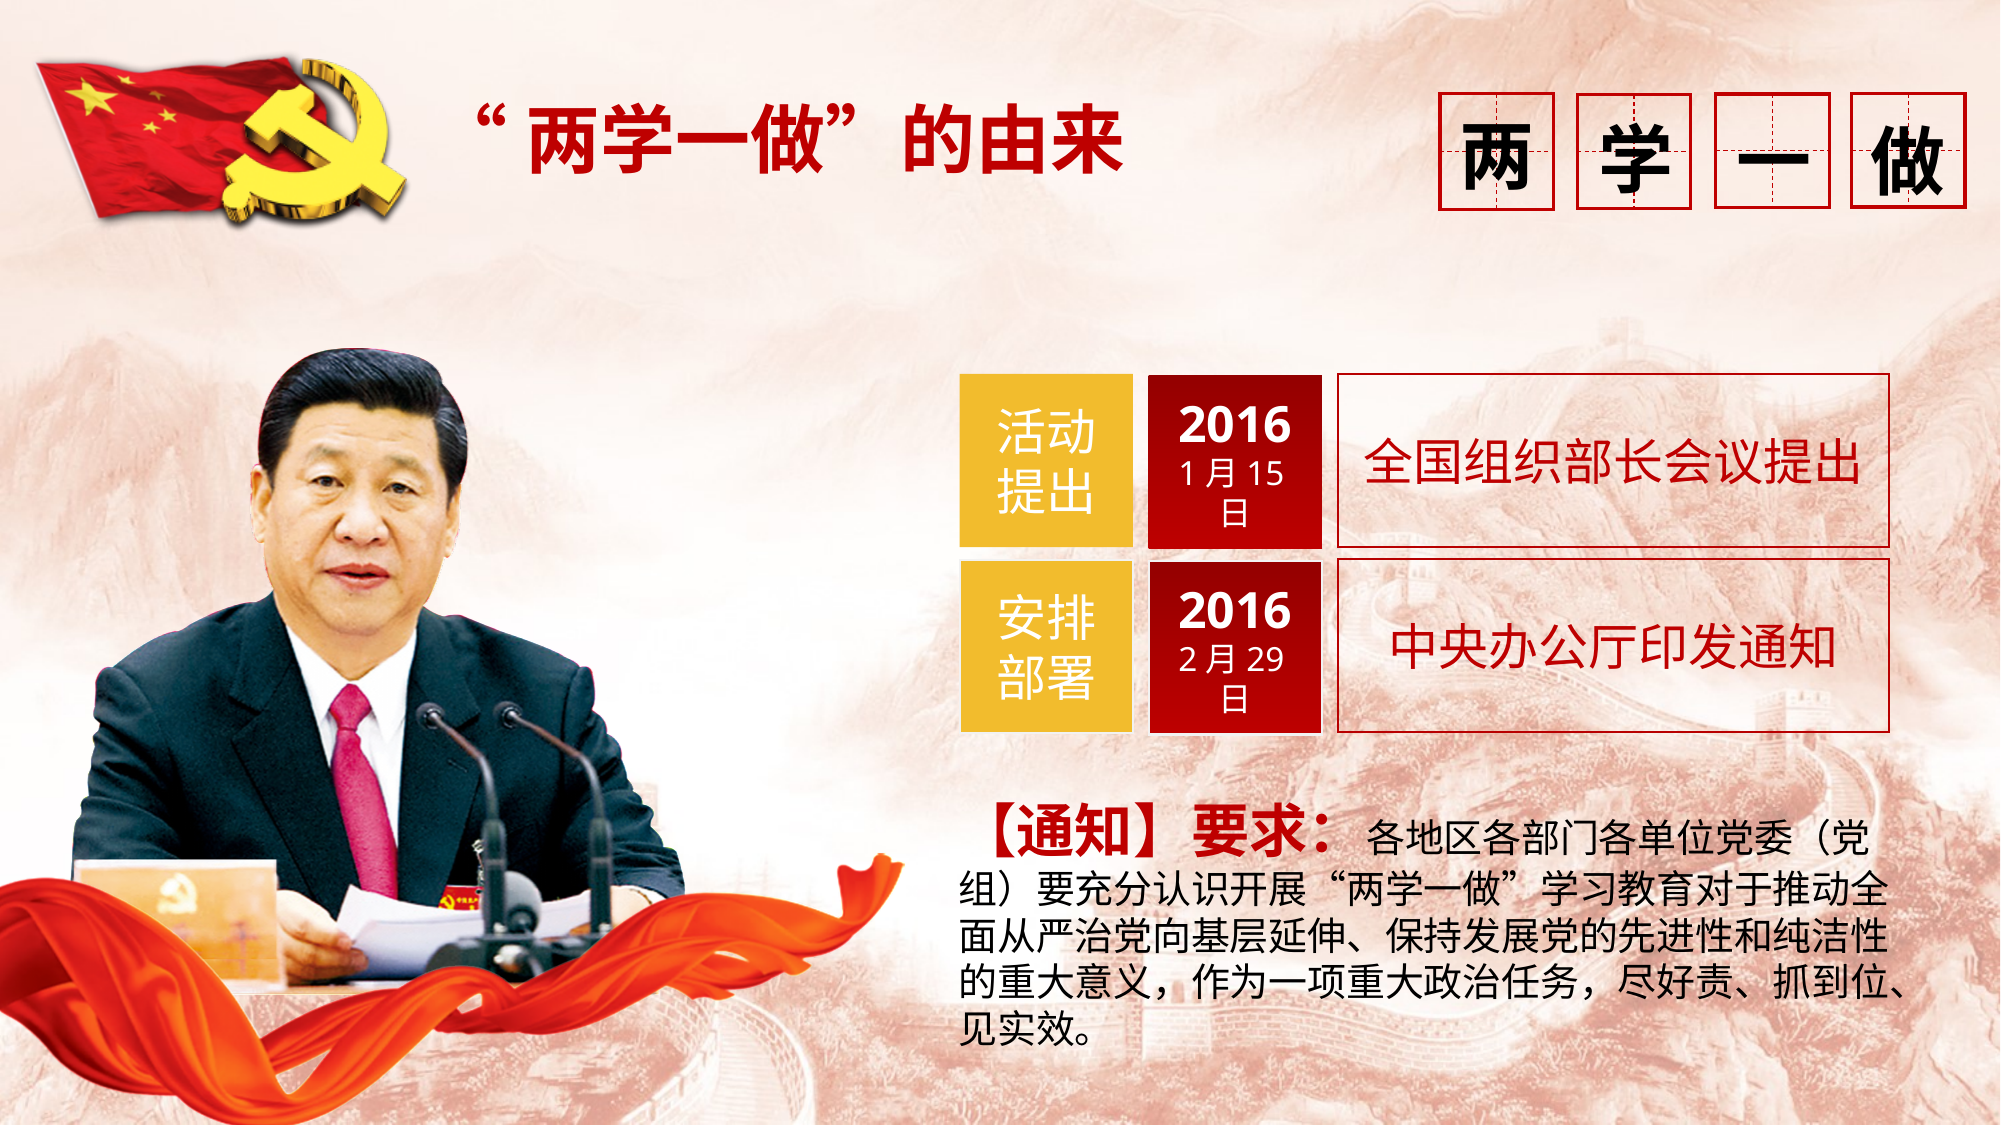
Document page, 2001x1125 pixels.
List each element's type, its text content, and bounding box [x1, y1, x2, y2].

text_box 全国组织部长会议提出 [1337, 373, 1890, 548]
text_box 安排 部署 [959, 559, 1134, 734]
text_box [29, 49, 414, 235]
text_box 活动 提出 [959, 373, 1134, 548]
text_box 2016 2月29日 [1148, 560, 1323, 736]
text_box “两学一做”的由来 [415, 85, 1143, 211]
text_box 【通知】要求：各地区各部门各单位党委（党组）要充分认识开展“两学一做”学习教育对于推动全面从严治党向基层延伸、保持发展党的先进性和纯洁性的重大意义，作为一项重大政治任务，尽好责、抓到位、见实效。 [943, 787, 1921, 1059]
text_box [1851, 93, 1966, 208]
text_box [1440, 93, 1554, 210]
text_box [1577, 94, 1691, 209]
picture [0, 0, 2001, 1125]
text_box 中央办公厅印发通知 [1337, 558, 1890, 733]
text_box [1715, 93, 1830, 208]
text_box 2016 1月15日 [1148, 374, 1323, 550]
